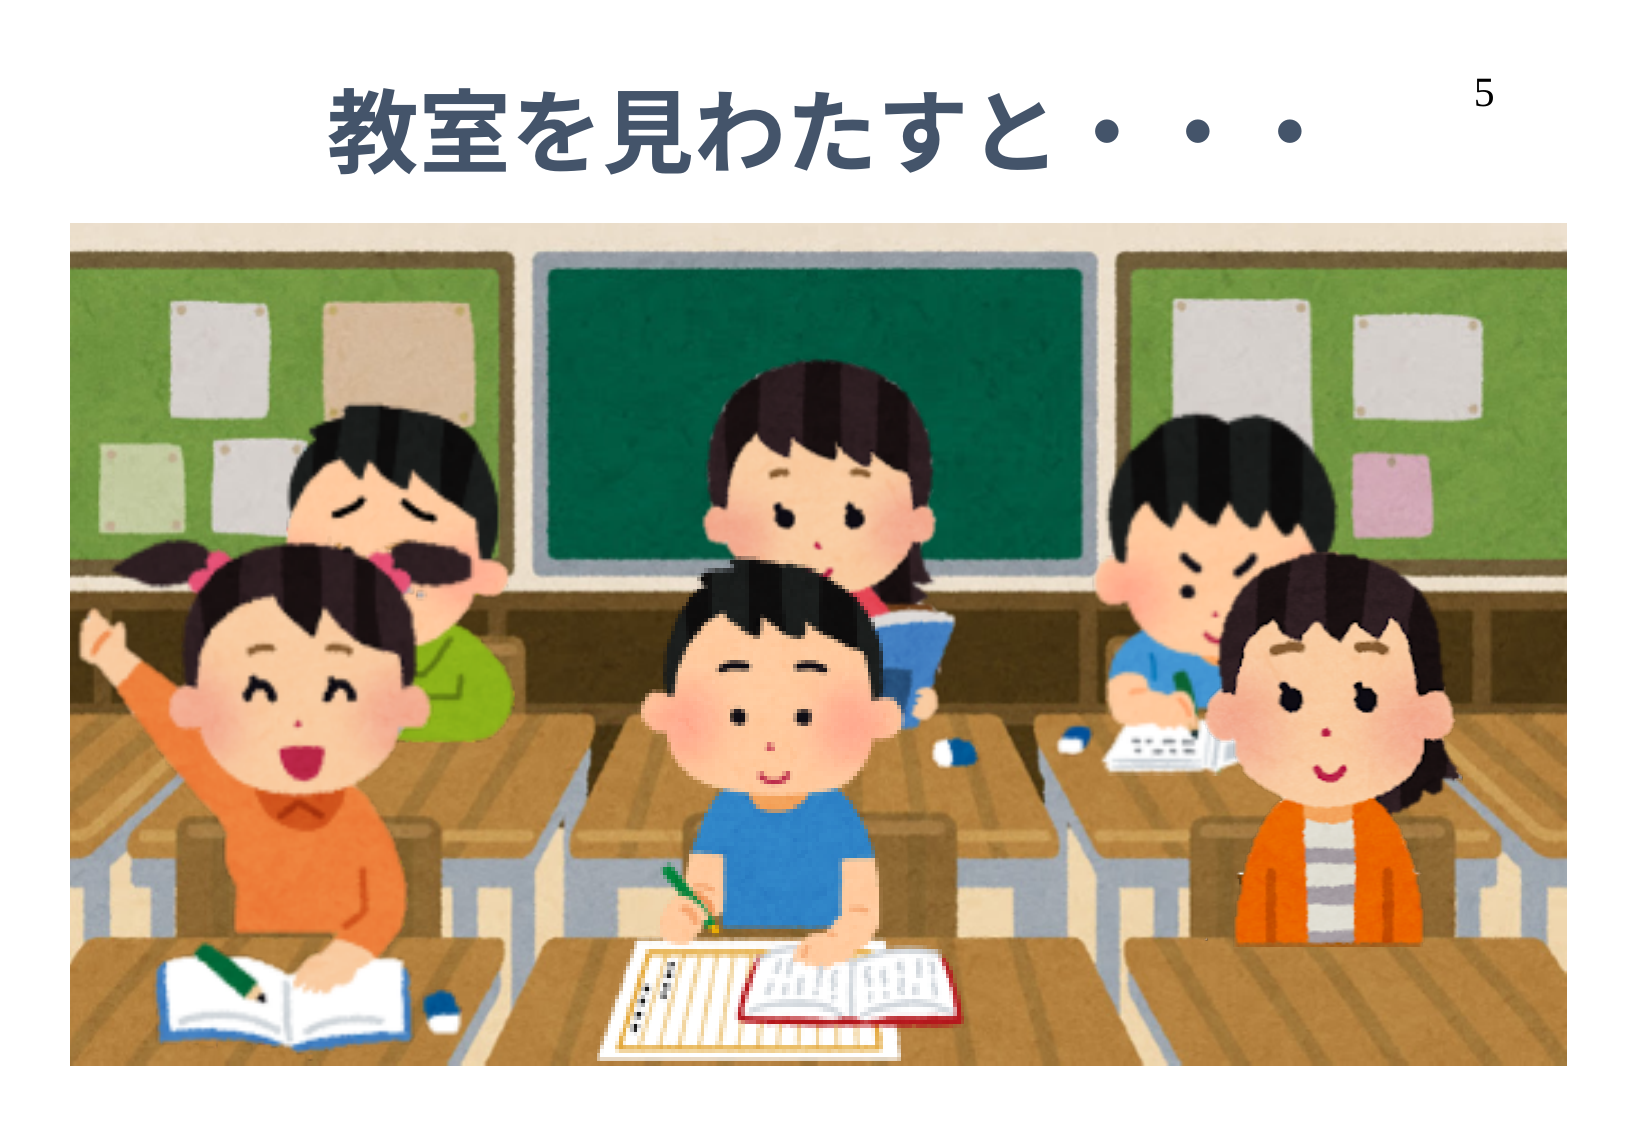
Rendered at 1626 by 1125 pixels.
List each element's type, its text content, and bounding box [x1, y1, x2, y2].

slide_number 5 [1144, 59, 1510, 120]
picture [34, 223, 1567, 1080]
text_box 教室を見わたすと・・・ [208, 67, 1457, 193]
